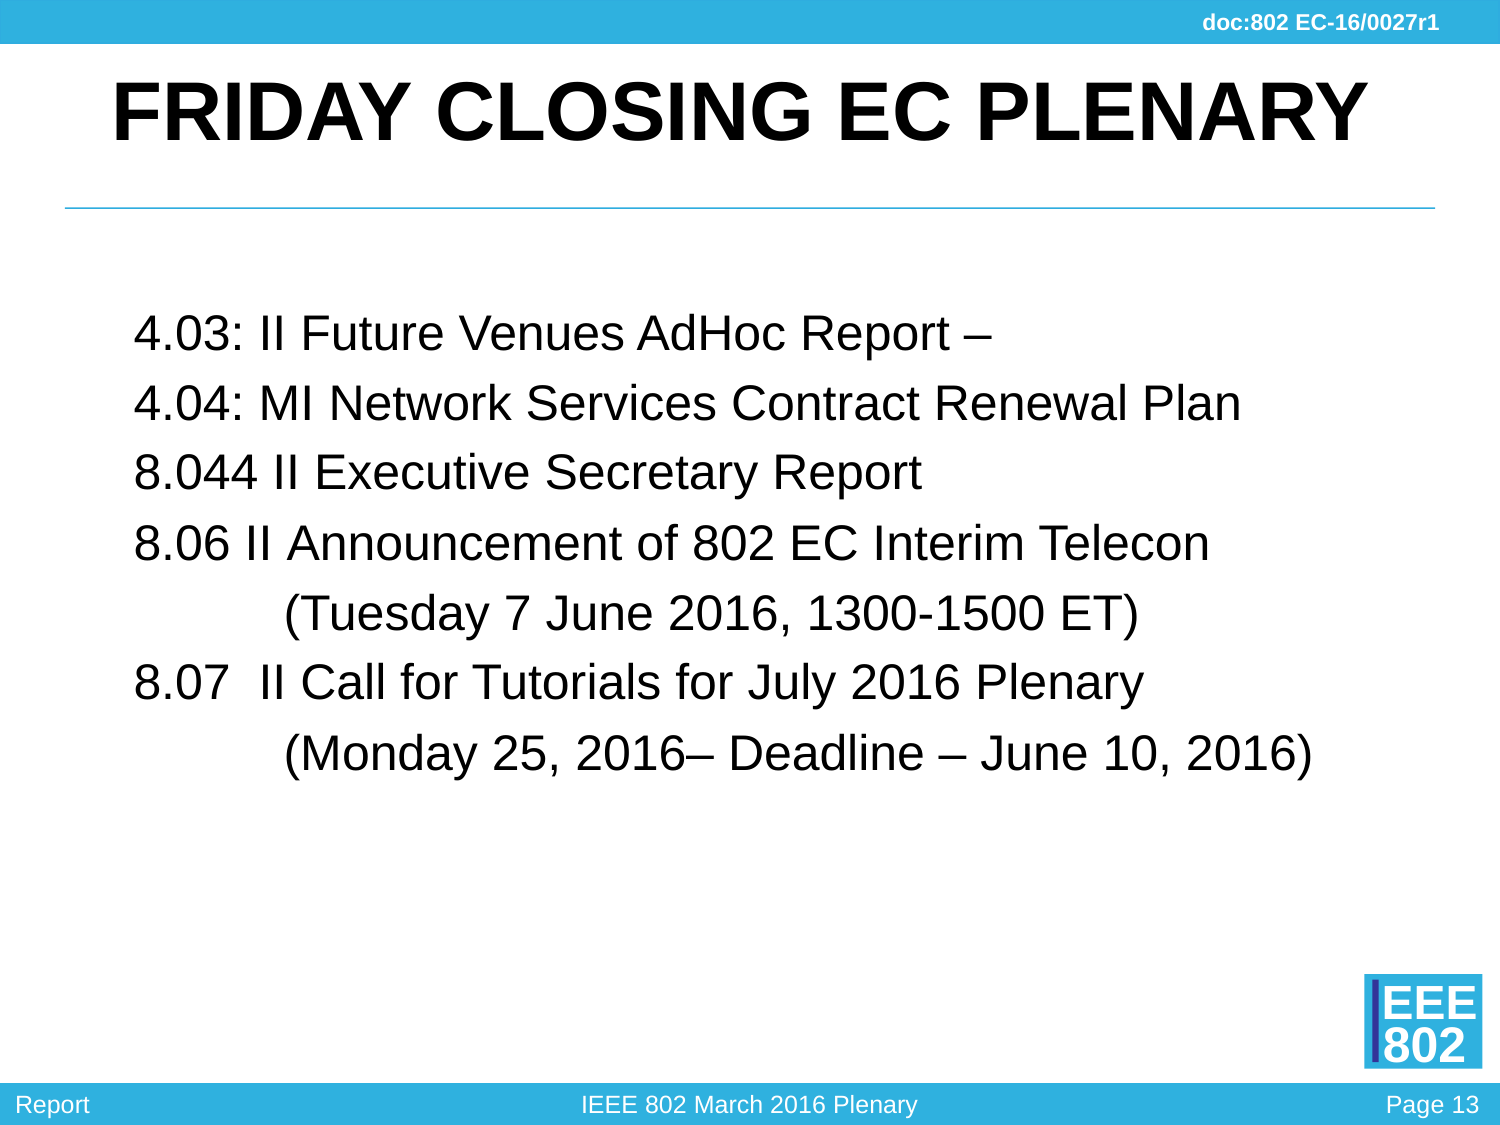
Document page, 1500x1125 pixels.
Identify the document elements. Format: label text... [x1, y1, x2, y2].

list 4.03: II Future Venues AdHoc Report – 4.04: MI Network Services Contract Renewal Plan 8.044 II Executive Secretary Report 8.06 II Announcement of 802 EC Interim Telecon (Tuesday 7 June 2016, 1300-1500 ET) 8.07 II Call for Tutorials for July 2016 Plenary (Monday 25, 2016– Deadline – June 10, 2016) [118, 224, 1388, 788]
title Friday Closing EC Plenary [96, 50, 1410, 200]
